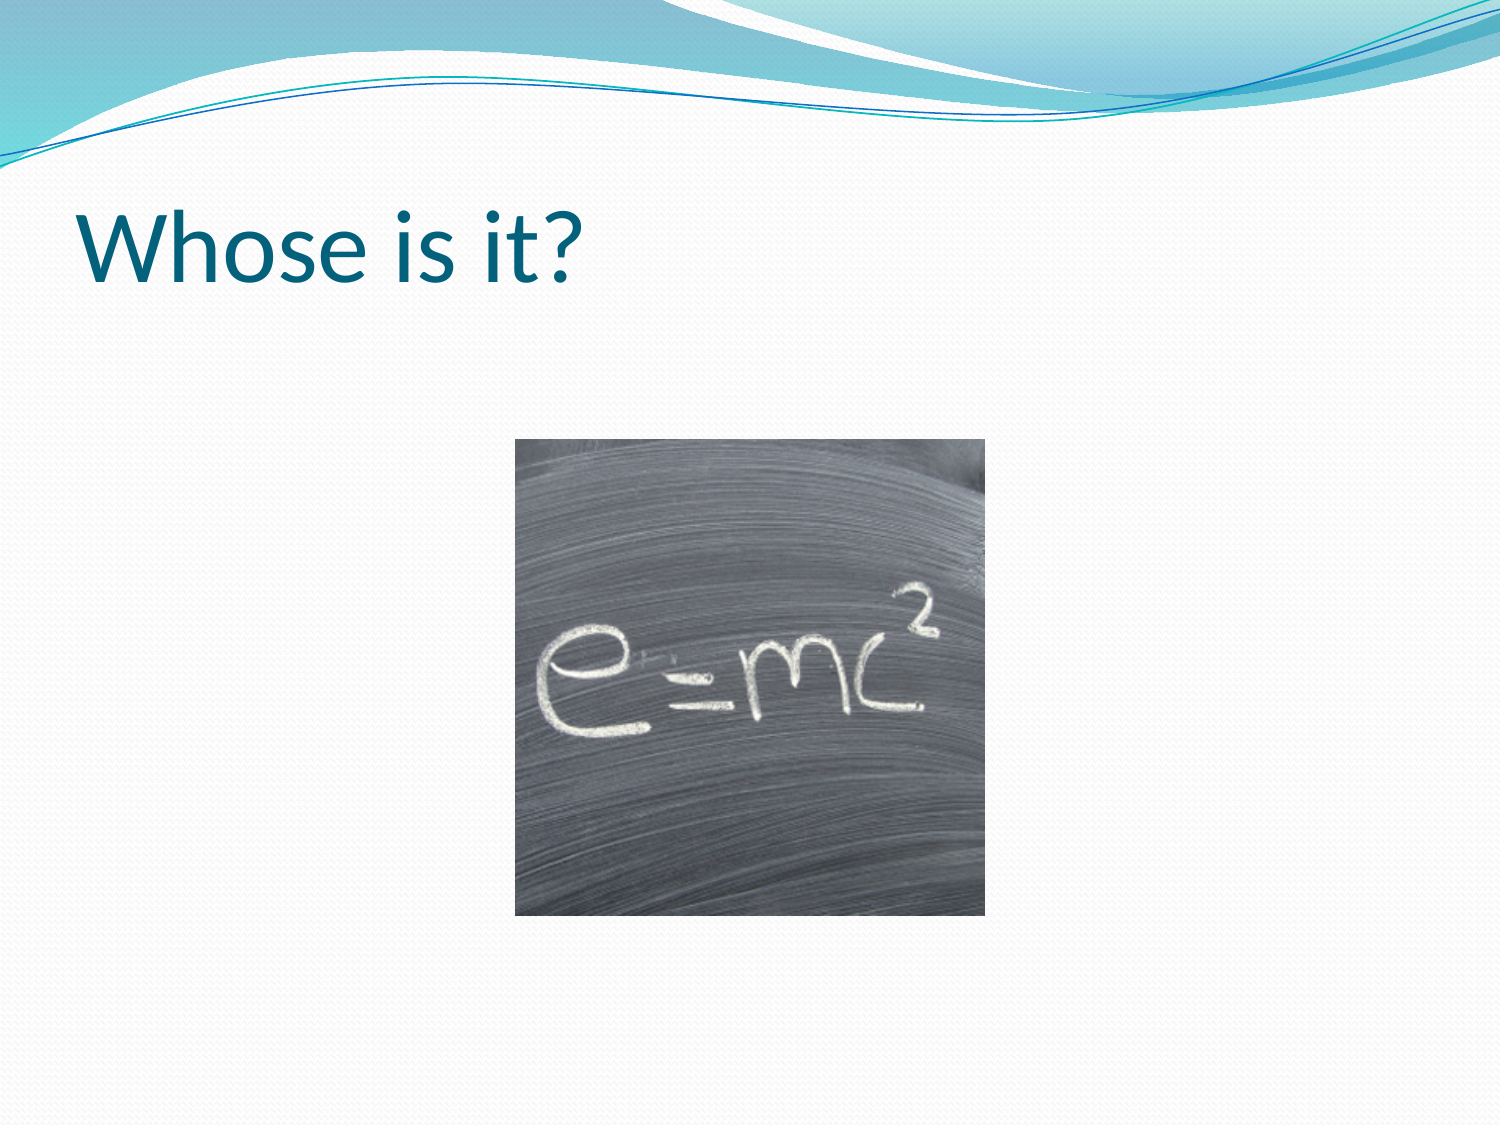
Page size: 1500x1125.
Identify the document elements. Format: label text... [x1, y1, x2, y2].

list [515, 438, 985, 917]
title Whose is it? [74, 115, 1426, 304]
